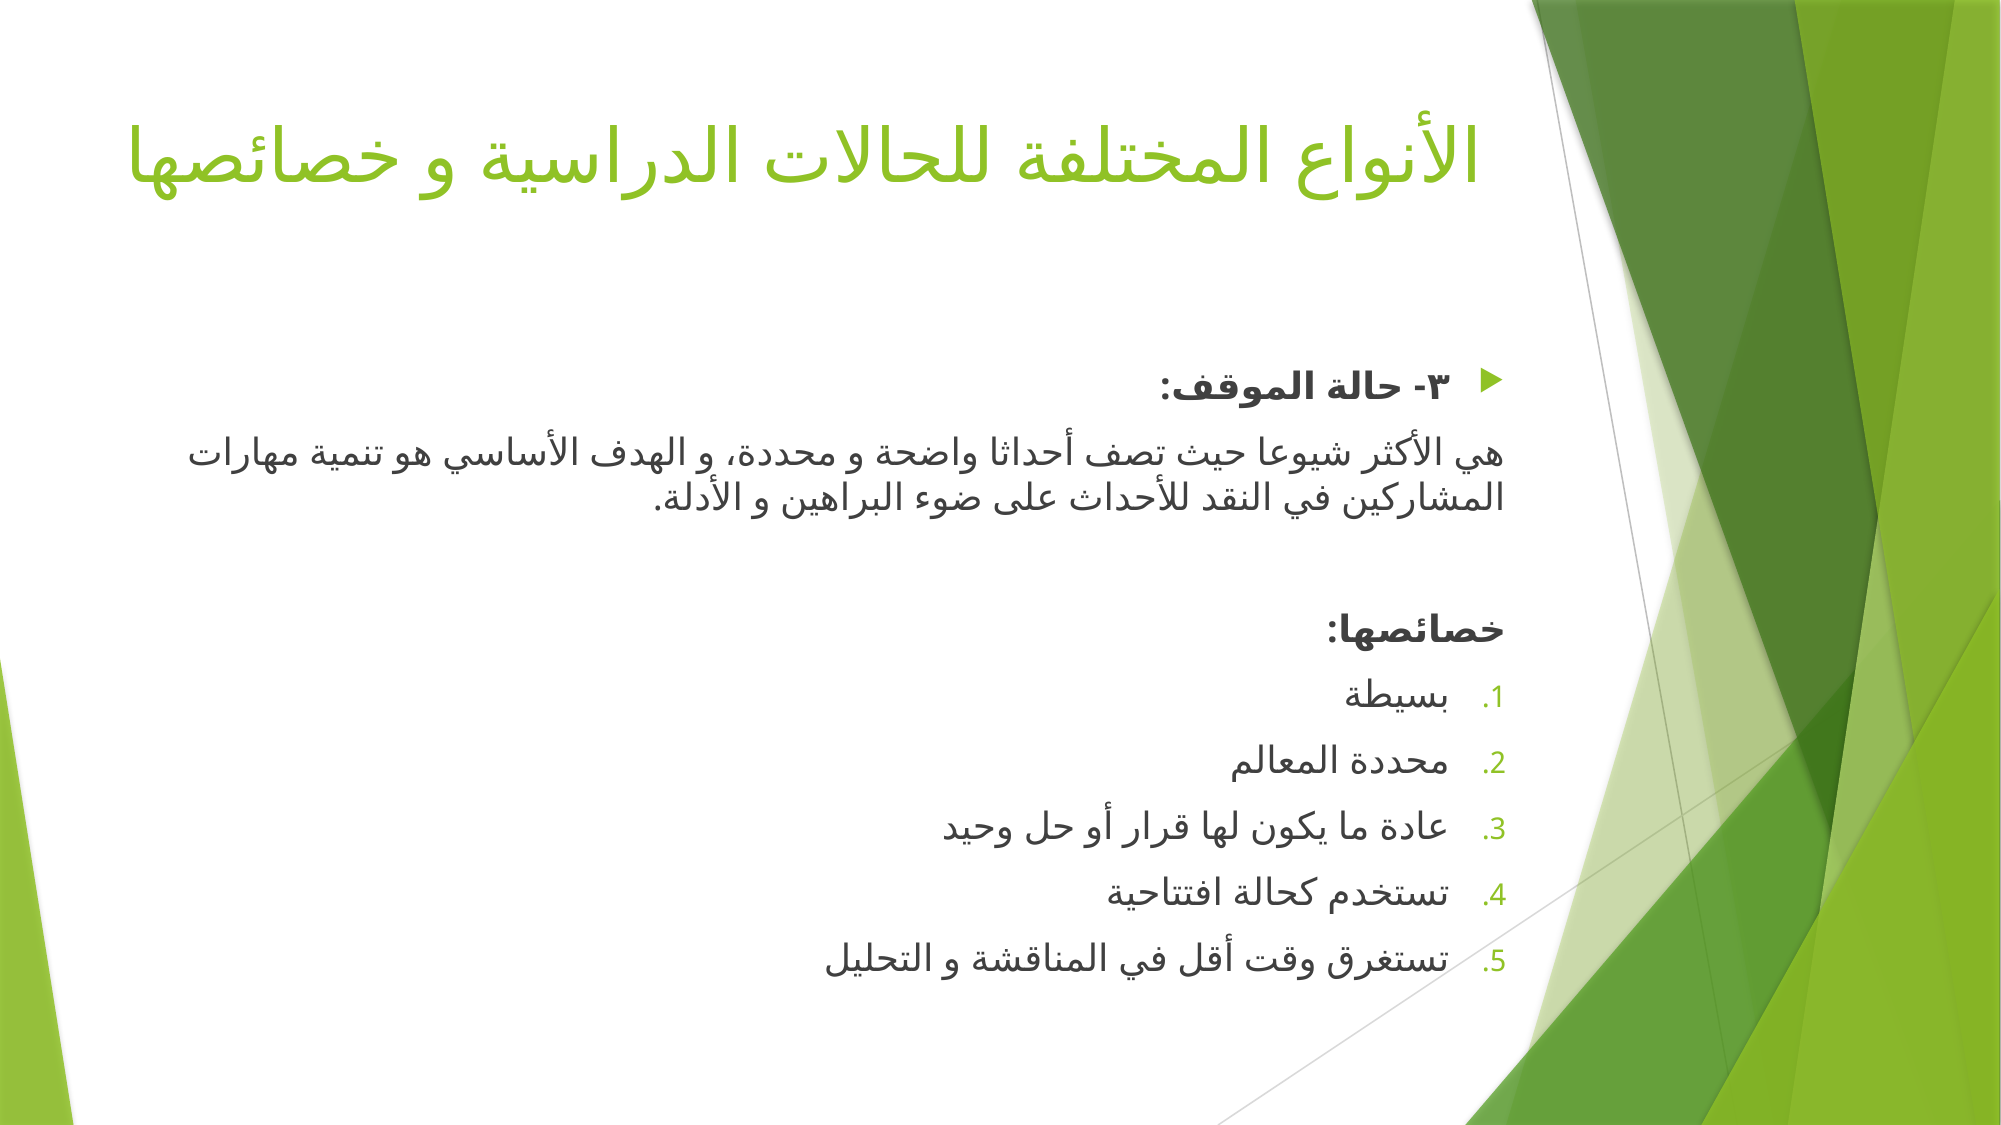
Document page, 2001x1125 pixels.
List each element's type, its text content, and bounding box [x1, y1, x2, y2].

list ٣- حالة الموقف: هي الأكثر شيوعا حيث تصف أحداثا واضحة و محددة، و الهدف الأساسي هو تنمية مهارات المشاركين في النقد للأحداث على ضوء البراهين و الأدلة. خصائصها: بسيطة محددة المعالم عادة ما يكون لها قرار أو حل وحيد تستخدم كحالة افتتاحية تستغرق وقت أقل في المناقشة و التحليل [111, 354, 1522, 992]
title الأنواع المختلفة للحالات الدراسية و خصائصها [111, 99, 1522, 317]
